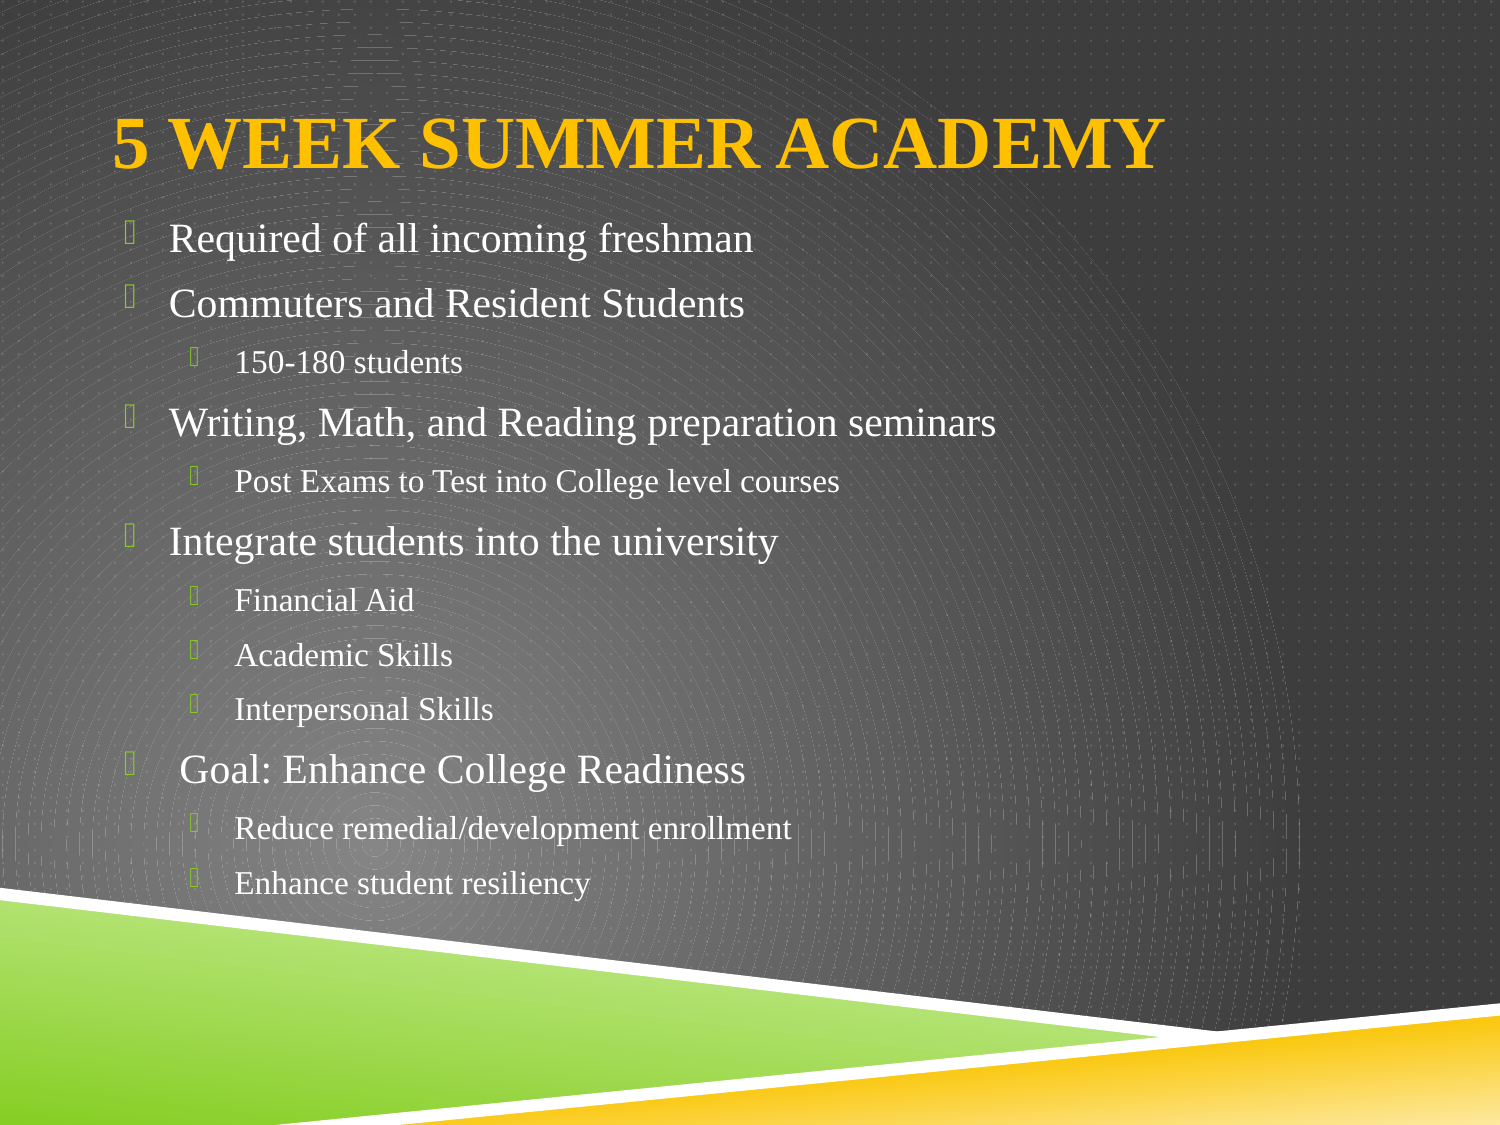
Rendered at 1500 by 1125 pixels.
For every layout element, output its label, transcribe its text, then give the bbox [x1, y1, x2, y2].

list Required of all incoming freshman Commuters and Resident Students 150-180 students Writing, Math, and Reading preparation seminars Post Exams to Test into College level courses Integrate students into the university Financial Aid Academic Skills Interpersonal Skills Goal: Enhance College Readiness Reduce remedial/development enrollment Enhance student resiliency [112, 203, 1433, 924]
title 5 Week Summer Academy [112, 45, 1388, 203]
